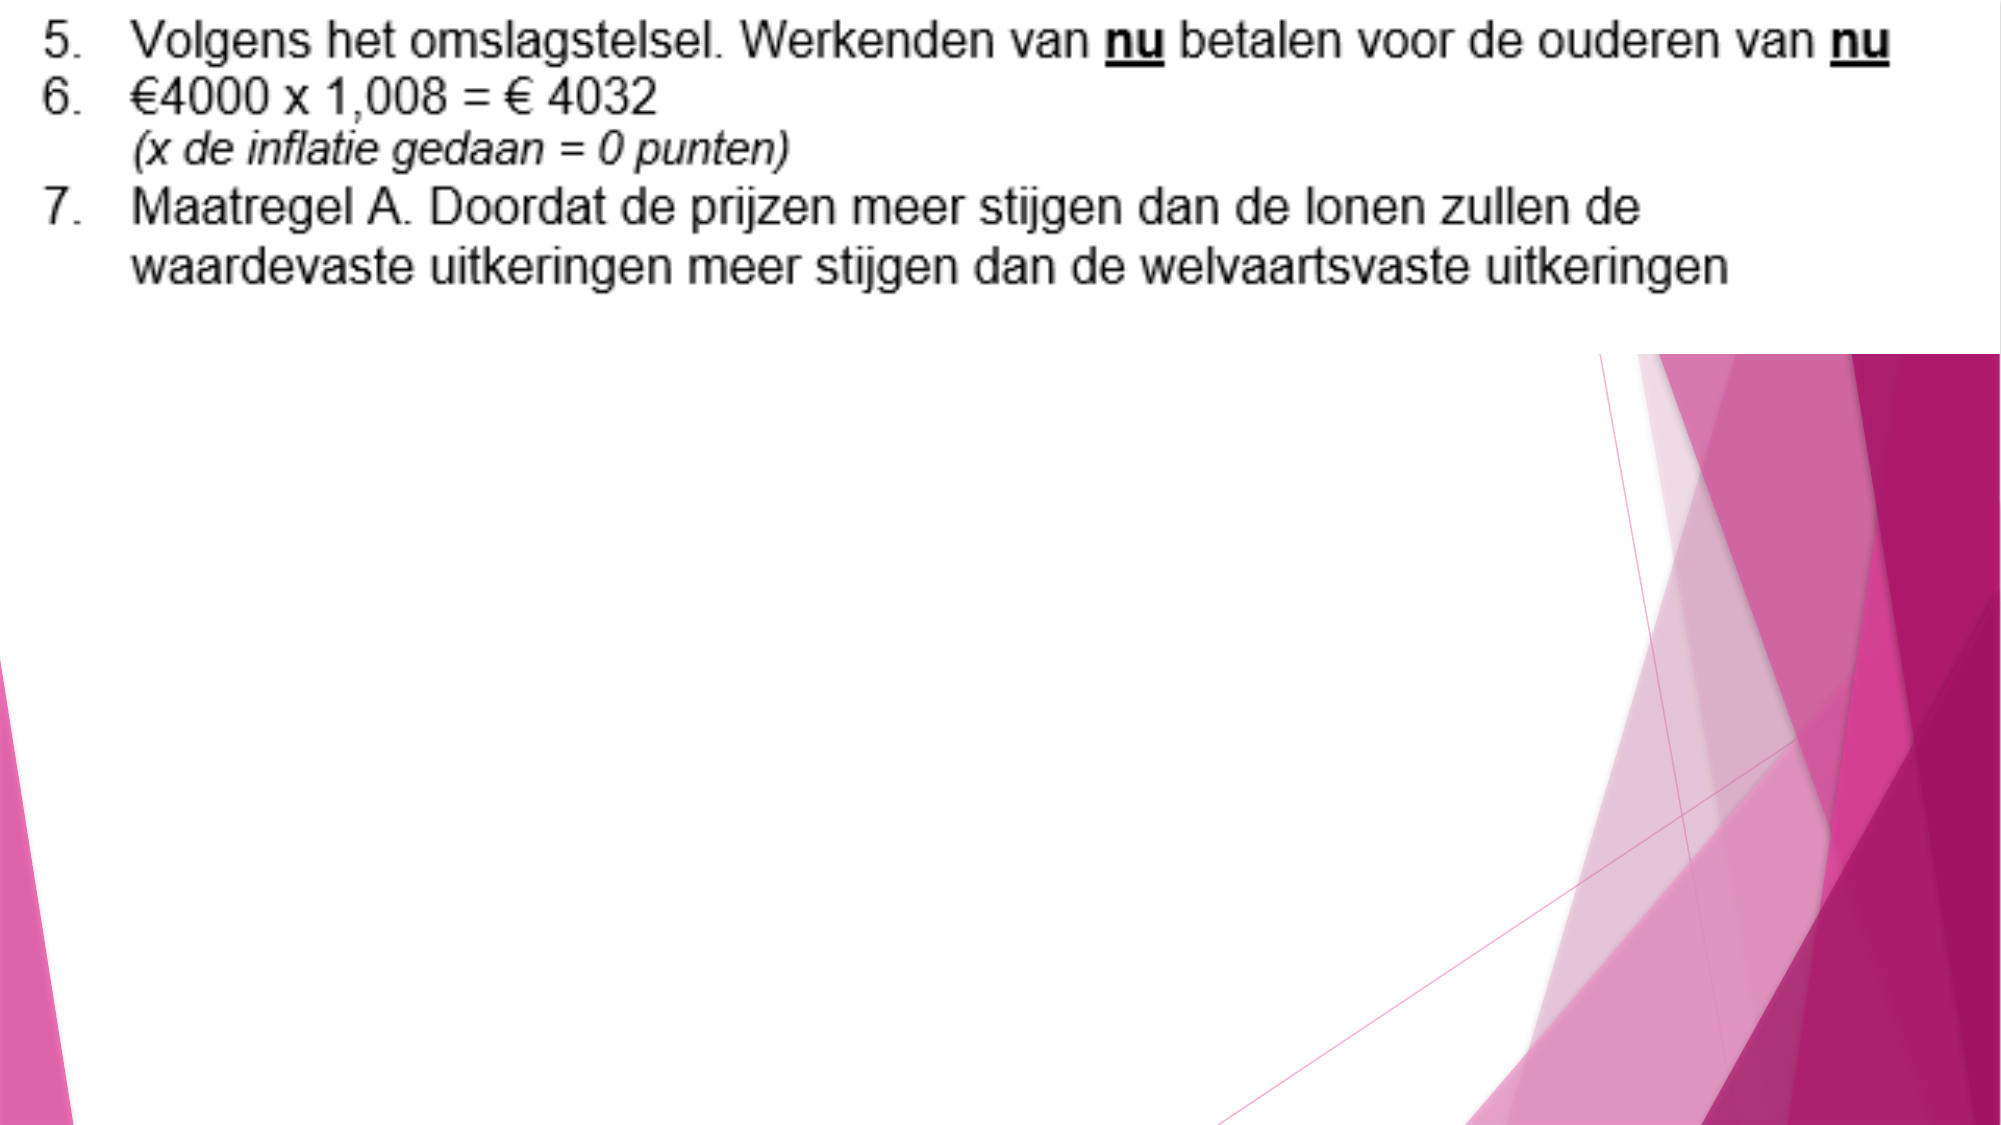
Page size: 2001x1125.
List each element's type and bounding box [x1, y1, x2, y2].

picture [0, 0, 2000, 354]
